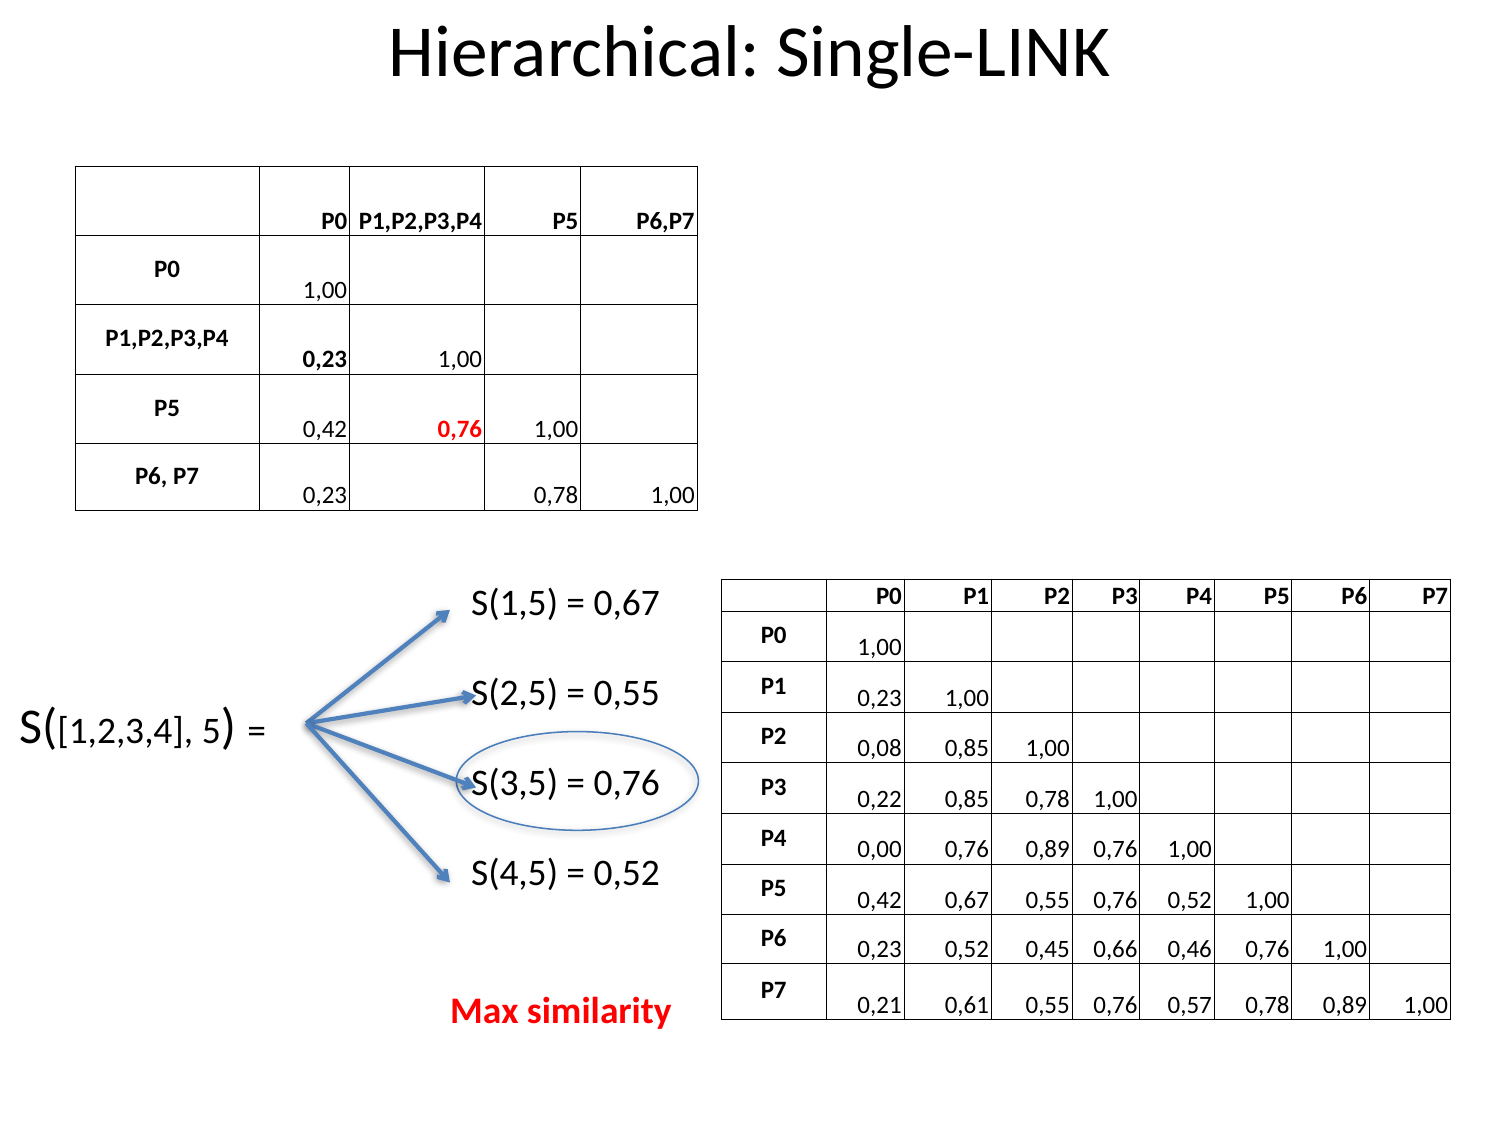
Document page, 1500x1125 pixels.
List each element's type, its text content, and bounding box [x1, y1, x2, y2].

table_header [76, 167, 259, 235]
table_cell P6 [722, 915, 826, 963]
table_cell 1,00 [581, 444, 697, 510]
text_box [298, 609, 451, 694]
table_header P0 [260, 167, 349, 235]
table_cell [1215, 713, 1291, 762]
table_cell 0,00 [827, 814, 904, 864]
table_cell 1,00 [260, 236, 349, 304]
table_header P0 [827, 580, 904, 611]
table_cell [1292, 662, 1369, 712]
table_cell P7 [722, 964, 826, 1019]
table_cell 1,00 [1370, 964, 1450, 1019]
text_box S(1,5) = 0,67 S(2,5) = 0,55 S(3,5) = 0,76 S(4,5) = 0,52 [456, 570, 722, 991]
table_cell [350, 236, 484, 304]
table_header P7 [1370, 580, 1450, 611]
table_cell 0,67 [905, 865, 991, 914]
table_cell 1,00 [485, 375, 580, 443]
table_cell [581, 236, 697, 304]
table_cell [581, 375, 697, 443]
table_cell [1140, 612, 1214, 661]
text_box S([1,2,3,4], 5) = [4, 685, 293, 761]
table_cell [1370, 662, 1450, 712]
table_cell [1215, 662, 1291, 712]
table_cell [905, 612, 991, 661]
text_box [461, 730, 700, 832]
table_cell 1,00 [1215, 865, 1291, 914]
table_cell P5 [722, 865, 826, 914]
table_cell 0,76 [1073, 964, 1139, 1019]
table_cell [1140, 662, 1214, 712]
table_cell 0,23 [827, 915, 904, 963]
table_cell [1370, 713, 1450, 762]
table_cell 0,23 [260, 305, 349, 374]
text_box Max similarity [435, 979, 711, 1039]
table_cell [1073, 713, 1139, 762]
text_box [451, 723, 477, 788]
table_cell [485, 236, 580, 304]
table_header P6,P7 [581, 167, 697, 235]
table_cell 0,57 [1140, 964, 1214, 1019]
table_cell 0,08 [827, 713, 904, 762]
table_cell 0,78 [485, 444, 580, 510]
table_cell 0,85 [905, 713, 991, 762]
table_cell [1215, 763, 1291, 813]
table_cell [1292, 865, 1369, 914]
table_cell [992, 612, 1072, 661]
table_cell [485, 305, 580, 374]
table_cell P6, P7 [76, 444, 259, 510]
table_cell 0,46 [1140, 915, 1214, 963]
table_header P5 [485, 167, 580, 235]
table_cell 0,89 [992, 814, 1072, 864]
table_cell [1292, 612, 1369, 661]
table_header P6 [1292, 580, 1369, 611]
table_cell [1215, 814, 1291, 864]
table_cell 1,00 [992, 713, 1072, 762]
table_cell P2 [722, 713, 826, 762]
table_cell 0,61 [905, 964, 991, 1019]
table_cell 0,85 [905, 763, 991, 813]
table_cell 0,76 [350, 375, 484, 443]
table_cell P3 [722, 763, 826, 813]
table_cell 1,00 [1140, 814, 1214, 864]
table_cell [1292, 814, 1369, 864]
table_cell [992, 662, 1072, 712]
table_cell 0,76 [1215, 915, 1291, 963]
table_header P5 [1215, 580, 1291, 611]
table_cell 1,00 [827, 612, 904, 661]
table_cell [581, 305, 697, 374]
table_cell 0,55 [992, 865, 1072, 914]
table_cell [350, 444, 484, 510]
table_cell 0,66 [1073, 915, 1139, 963]
table_cell 0,22 [827, 763, 904, 813]
table_cell 1,00 [905, 662, 991, 712]
table_cell [1292, 713, 1369, 762]
table_cell [1140, 713, 1214, 762]
table_cell 0,45 [992, 915, 1072, 963]
table_cell 0,55 [992, 964, 1072, 1019]
table_cell [1370, 814, 1450, 864]
table_cell 0,76 [905, 814, 991, 864]
table_cell 0,42 [827, 865, 904, 914]
table_cell 0,23 [827, 662, 904, 712]
table_cell 0,52 [905, 915, 991, 963]
table_cell P1,P2,P3,P4 [76, 305, 259, 374]
table_cell P4 [722, 814, 826, 864]
table_cell 0,52 [1140, 865, 1214, 914]
table_cell 0,78 [992, 763, 1072, 813]
table_cell [1140, 763, 1214, 813]
table_cell 0,42 [260, 375, 349, 443]
table_cell [1370, 612, 1450, 661]
table_cell P0 [722, 612, 826, 661]
table_header P3 [1073, 580, 1139, 611]
table_header P4 [1140, 580, 1214, 611]
table_cell [1215, 612, 1291, 661]
table_cell 1,00 [1073, 763, 1139, 813]
table_cell 0,21 [827, 964, 904, 1019]
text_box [298, 723, 451, 883]
table_cell P0 [76, 236, 259, 304]
title Hierarchical: Single-LINK [75, 0, 1425, 99]
table_header P1,P2,P3,P4 [350, 167, 484, 235]
table_cell [1292, 763, 1369, 813]
table_cell [1073, 662, 1139, 712]
table_cell 0,76 [1073, 865, 1139, 914]
table_cell 0,89 [1292, 964, 1369, 1019]
table_cell [1073, 612, 1139, 661]
table_cell 1,00 [1292, 915, 1369, 963]
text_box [298, 695, 477, 723]
table_cell [1370, 865, 1450, 914]
table_header [722, 580, 826, 611]
table_cell 0,23 [260, 444, 349, 510]
table_cell 1,00 [350, 305, 484, 374]
table_cell P5 [76, 375, 259, 443]
table_cell P1 [722, 662, 826, 712]
table_cell [1370, 915, 1450, 963]
table_cell 0,78 [1215, 964, 1291, 1019]
table_cell [1370, 763, 1450, 813]
table_header P1 [905, 580, 991, 611]
table_cell 0,76 [1073, 814, 1139, 864]
table_header P2 [992, 580, 1072, 611]
